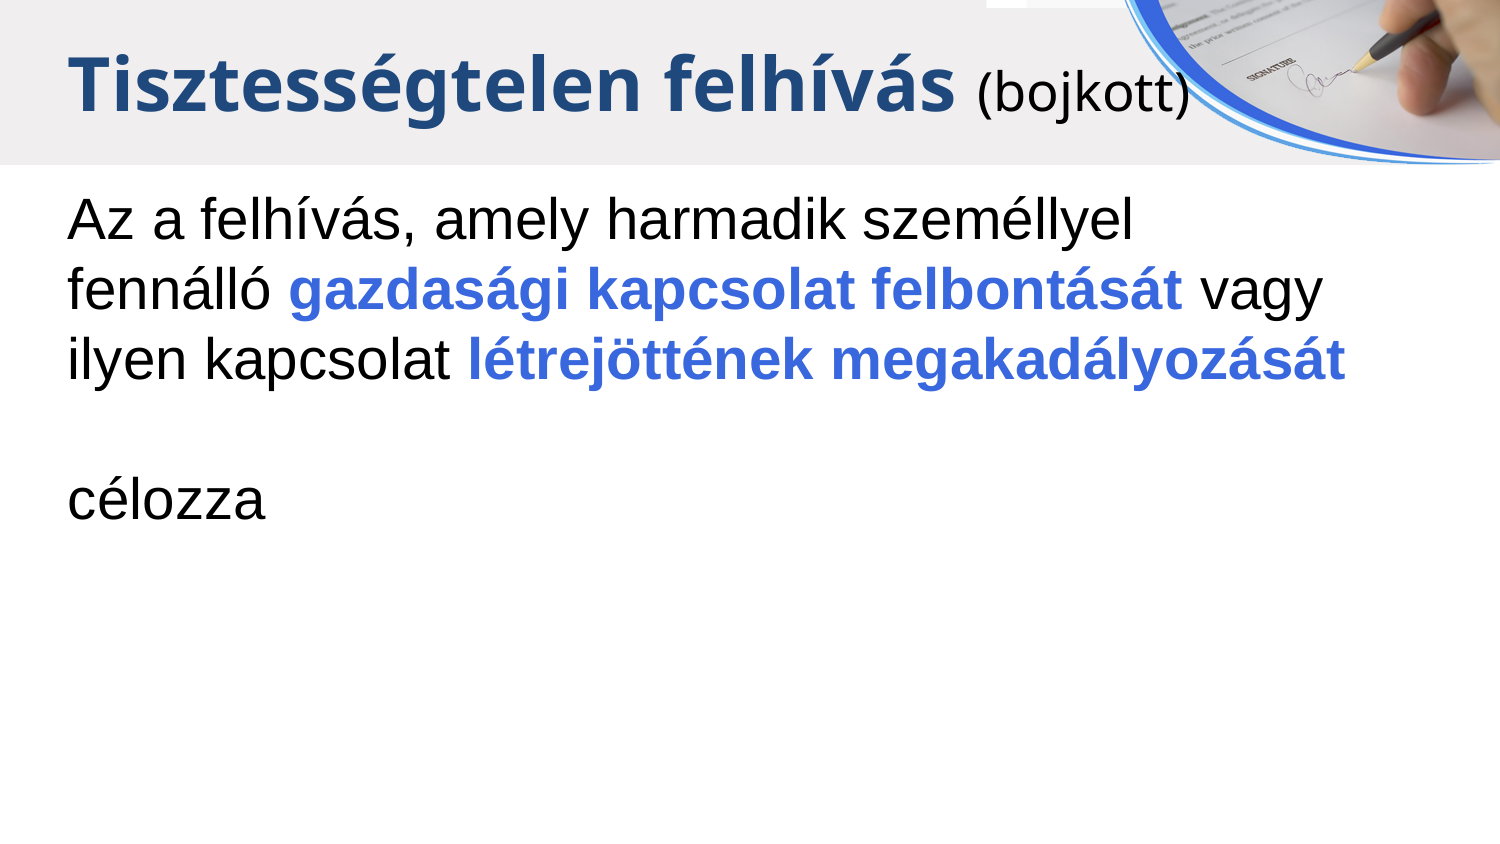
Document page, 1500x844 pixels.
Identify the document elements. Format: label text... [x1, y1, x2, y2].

picture [0, 0, 1500, 844]
list Az a felhívás, amely harmadik személlyel fennálló gazdasági kapcsolat felbontását vagy ilyen kapcsolat létrejöttének megakadályozását célozza [53, 173, 1365, 741]
list Tisztességtelen felhívás (bojkott) [53, 13, 1500, 151]
